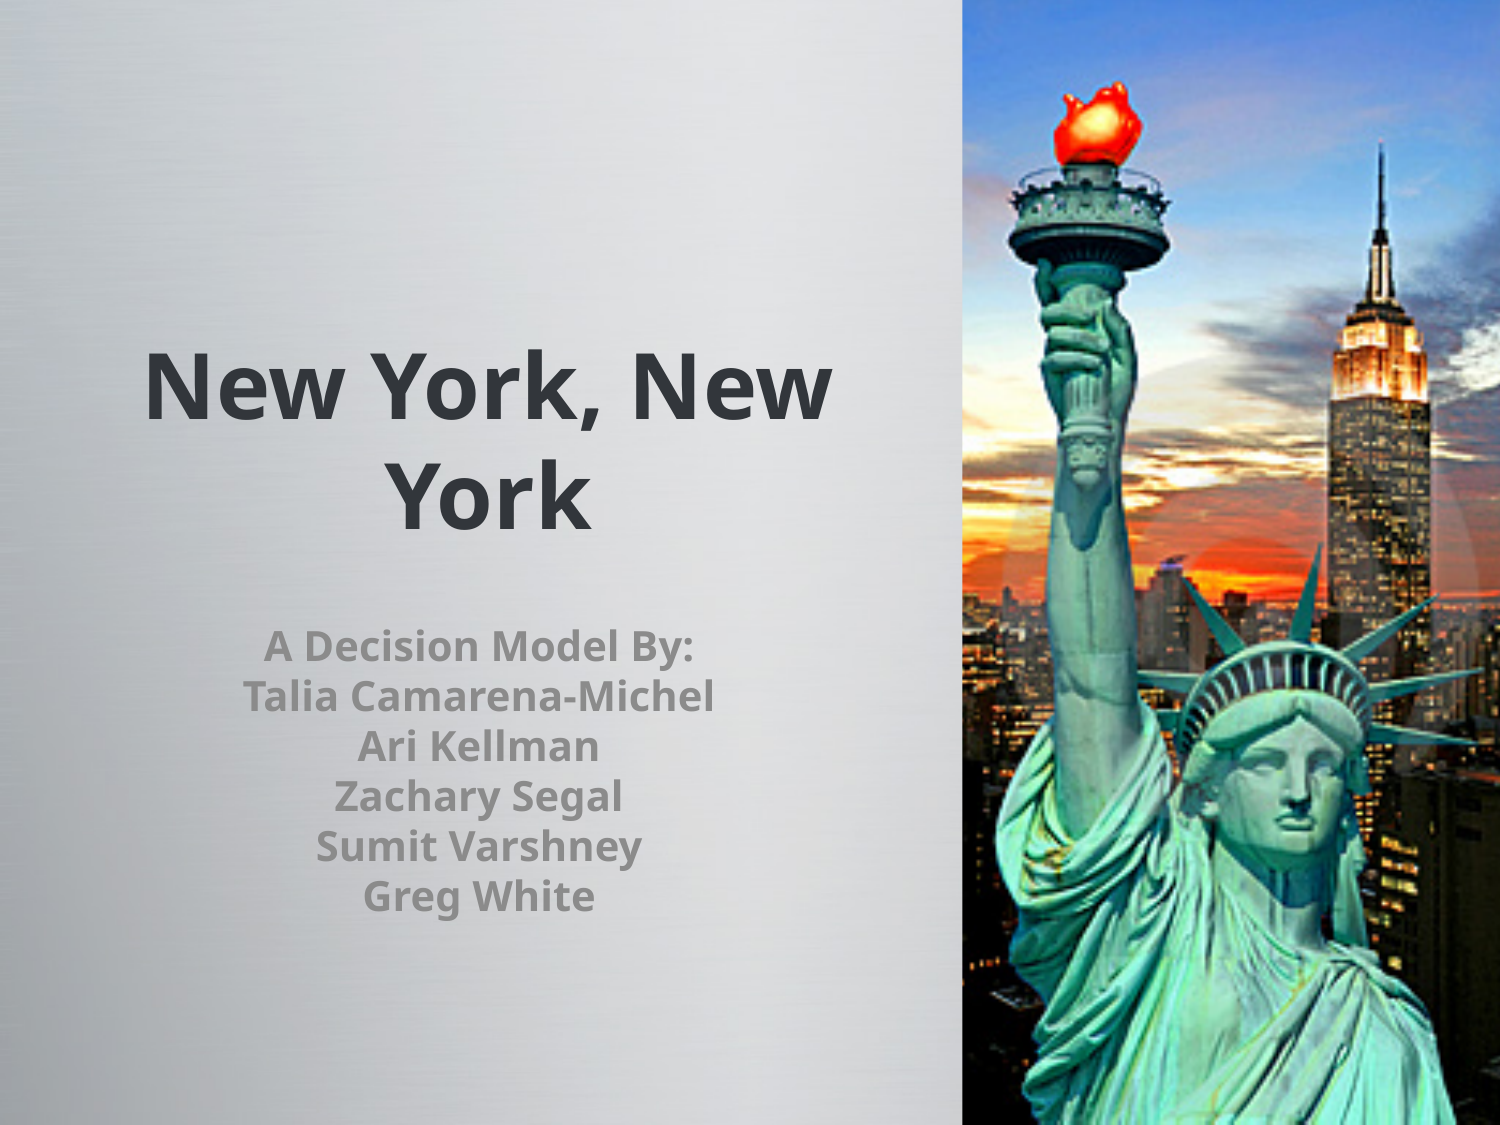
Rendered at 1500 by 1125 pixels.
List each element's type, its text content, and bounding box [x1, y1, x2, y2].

picture [0, 0, 1500, 1125]
subtitle A Decision Model By: Talia Camarena-Michel Ari Kellman Zachary Segal Sumit Varshney Greg White [60, 612, 899, 900]
title New York, New York [38, 275, 938, 556]
